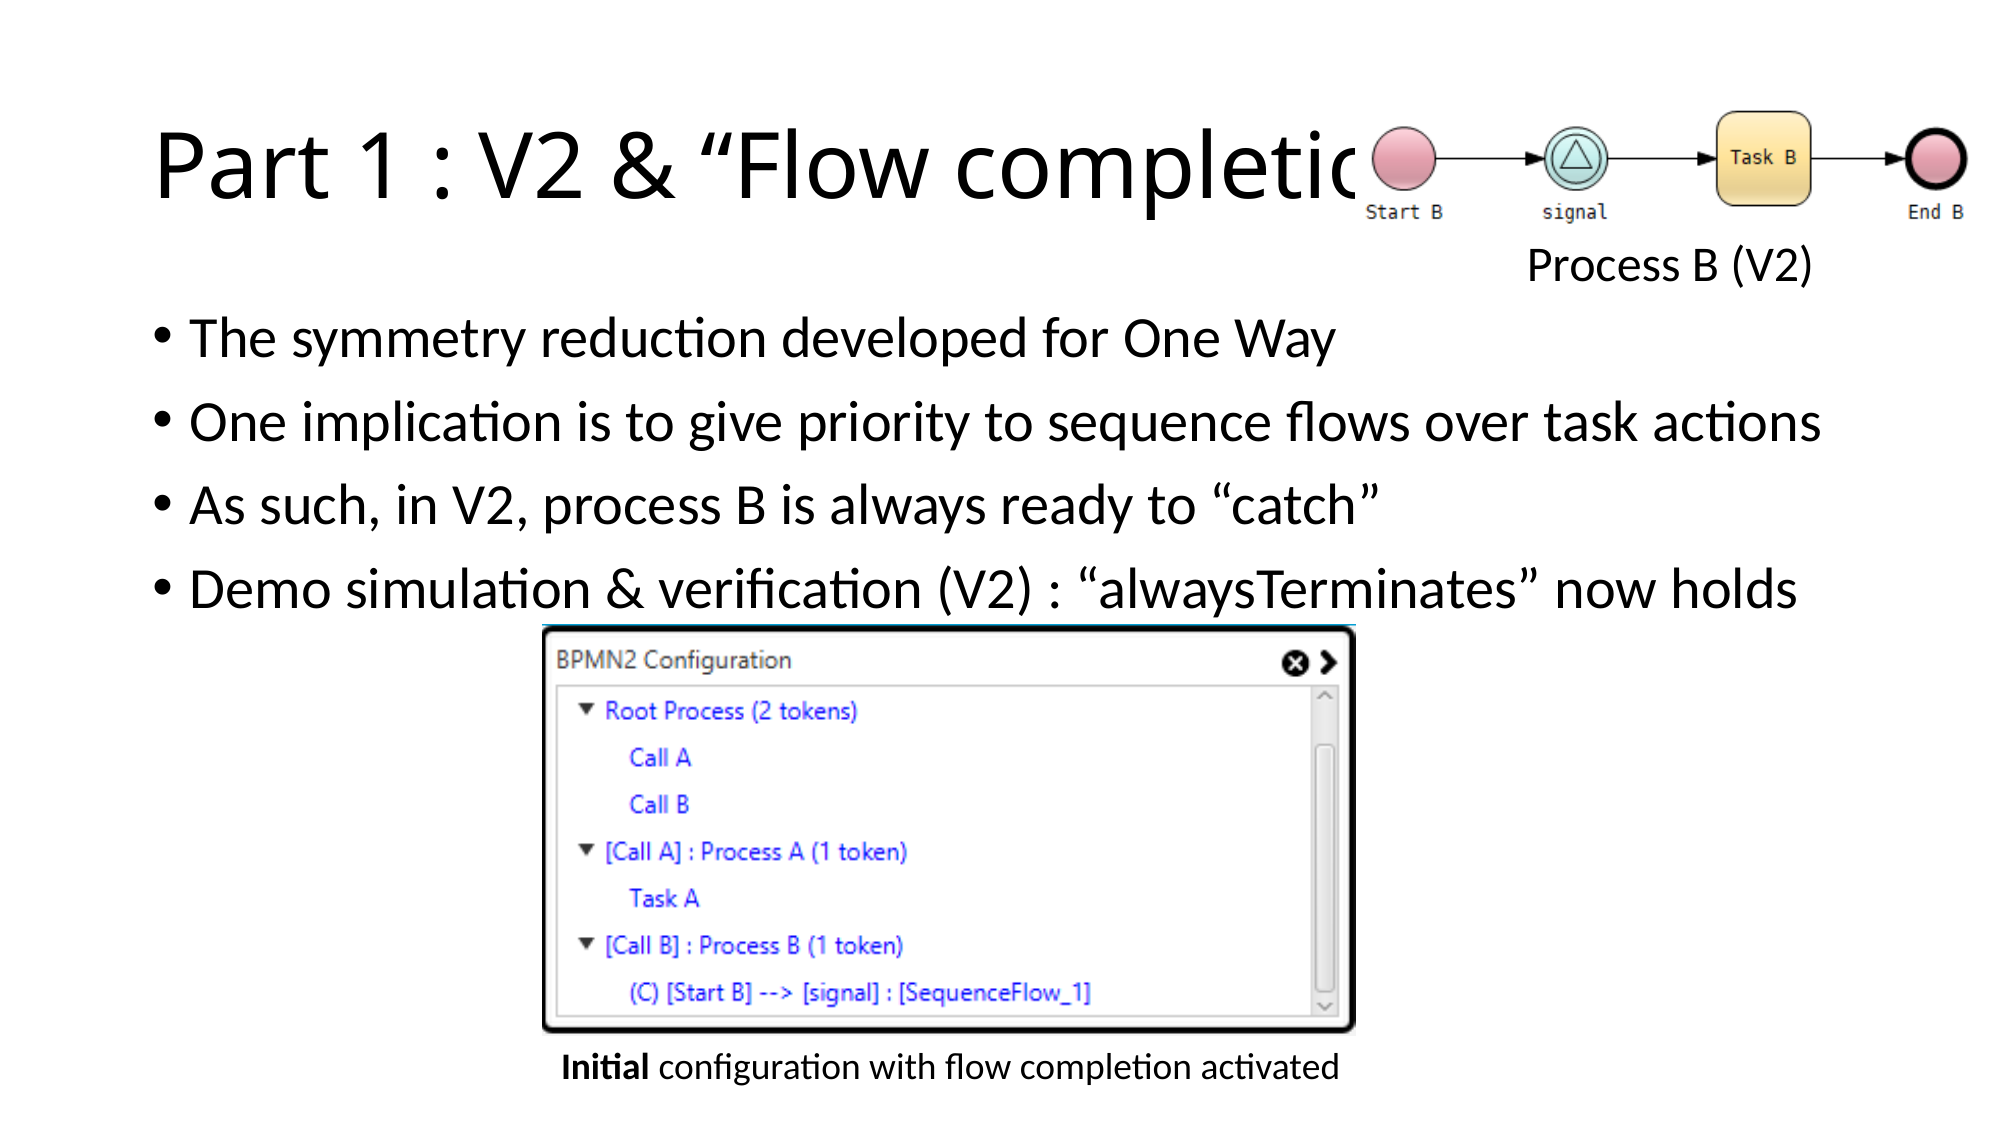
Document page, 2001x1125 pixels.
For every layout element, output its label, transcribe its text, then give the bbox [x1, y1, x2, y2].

picture [542, 626, 1356, 1036]
text_box Process B (V2) [1512, 253, 1830, 299]
title Part 1 : V2 & “Flow completion” [137, 59, 1863, 278]
picture [1355, 97, 1987, 253]
text_box Initial configuration with flow completion activated [546, 1036, 1356, 1095]
list The symmetry reduction developed for One Way One implication is to give priority to sequence flows over task actions As such, in V2, process B is always ready to “catch” Demo simulation & verification (V2) : “alwaysTerminates” now holds [137, 299, 1863, 1014]
